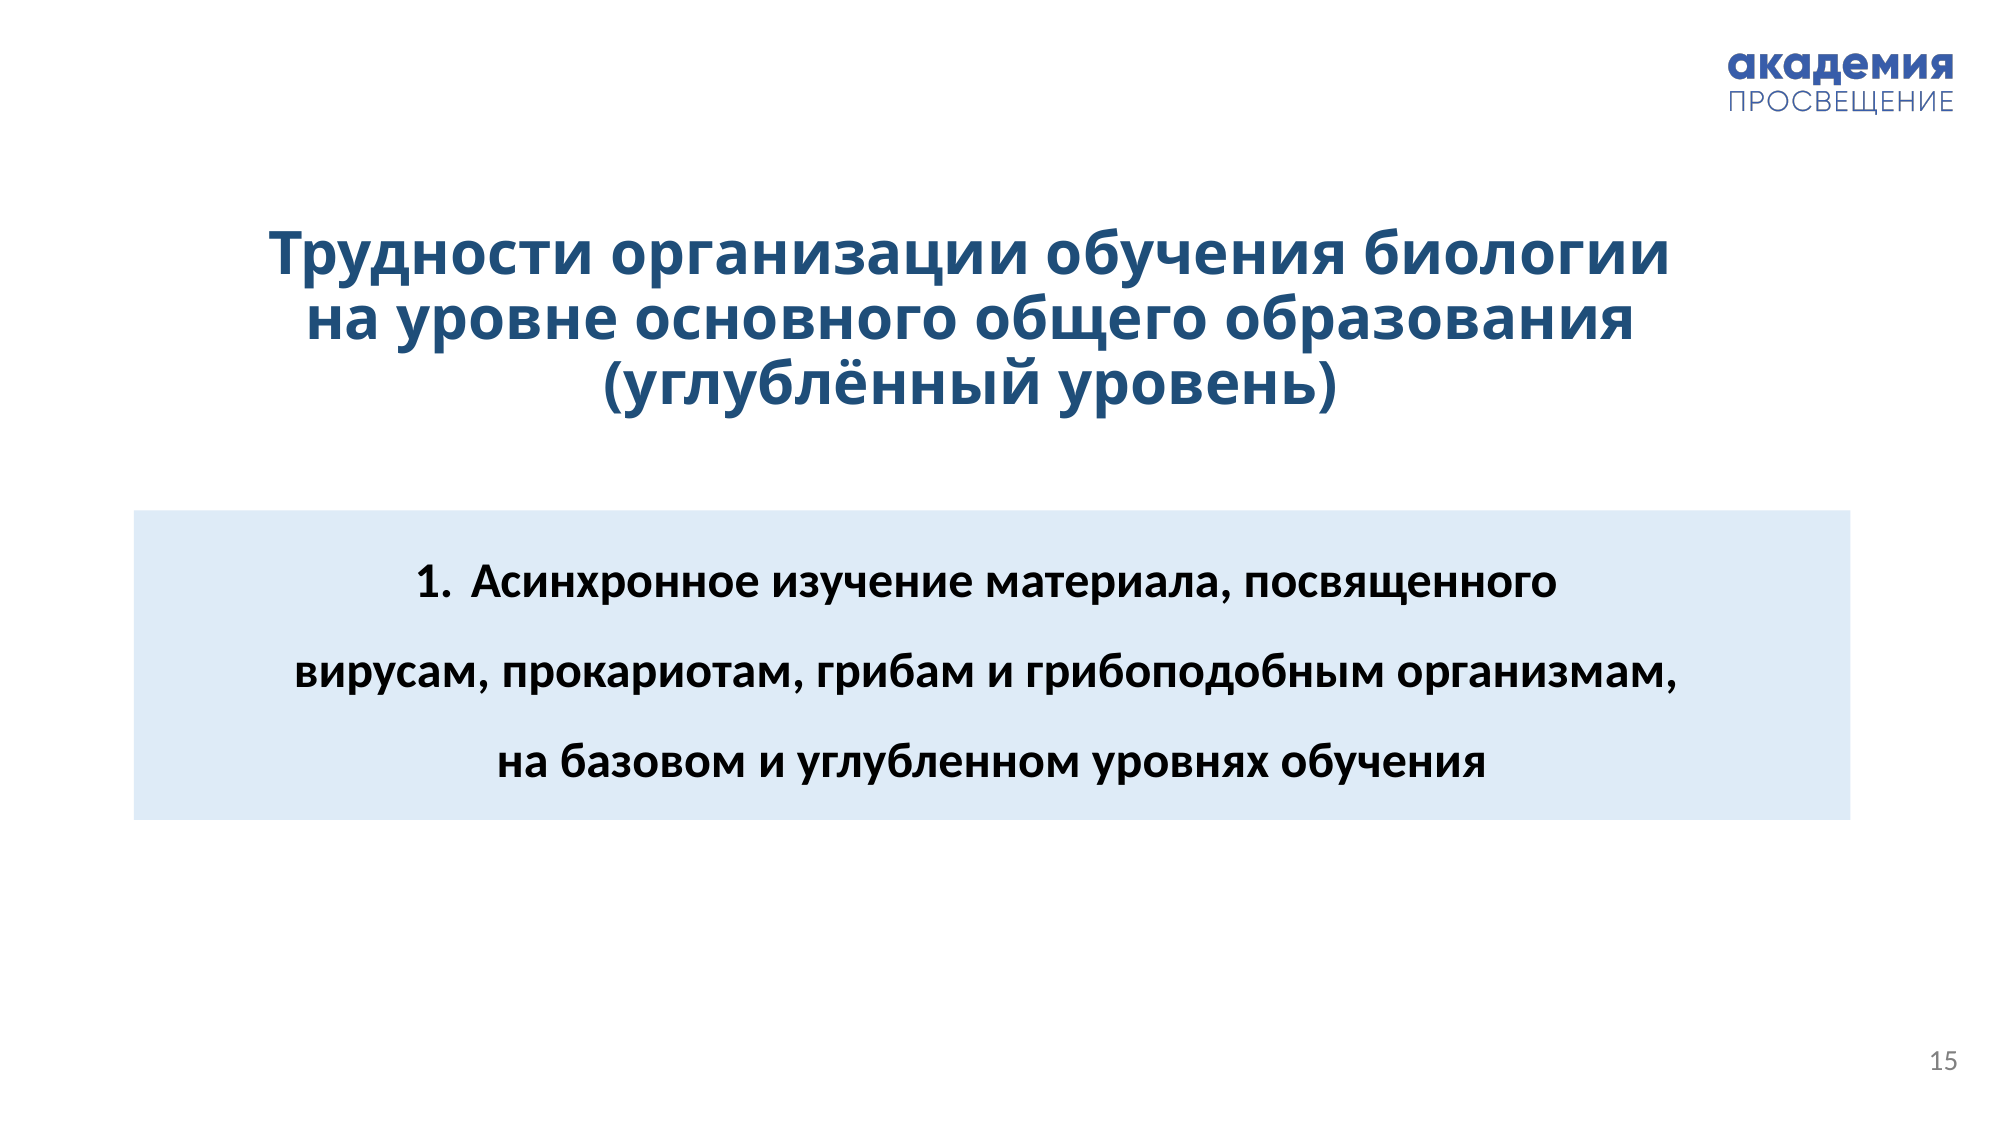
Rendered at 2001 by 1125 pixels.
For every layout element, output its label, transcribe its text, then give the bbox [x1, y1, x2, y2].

list Асинхронное изучение материала, посвященного вирусам, прокариотам, грибам и грибоподобным организмам, на базовом и углубленном уровнях обучения [133, 510, 1851, 820]
title Трудности организации обучения биологии на уровне основного общего образования (углублённый уровень) [108, 214, 1834, 563]
picture [1714, 33, 1969, 133]
text_box 15 [1850, 1034, 1973, 1084]
